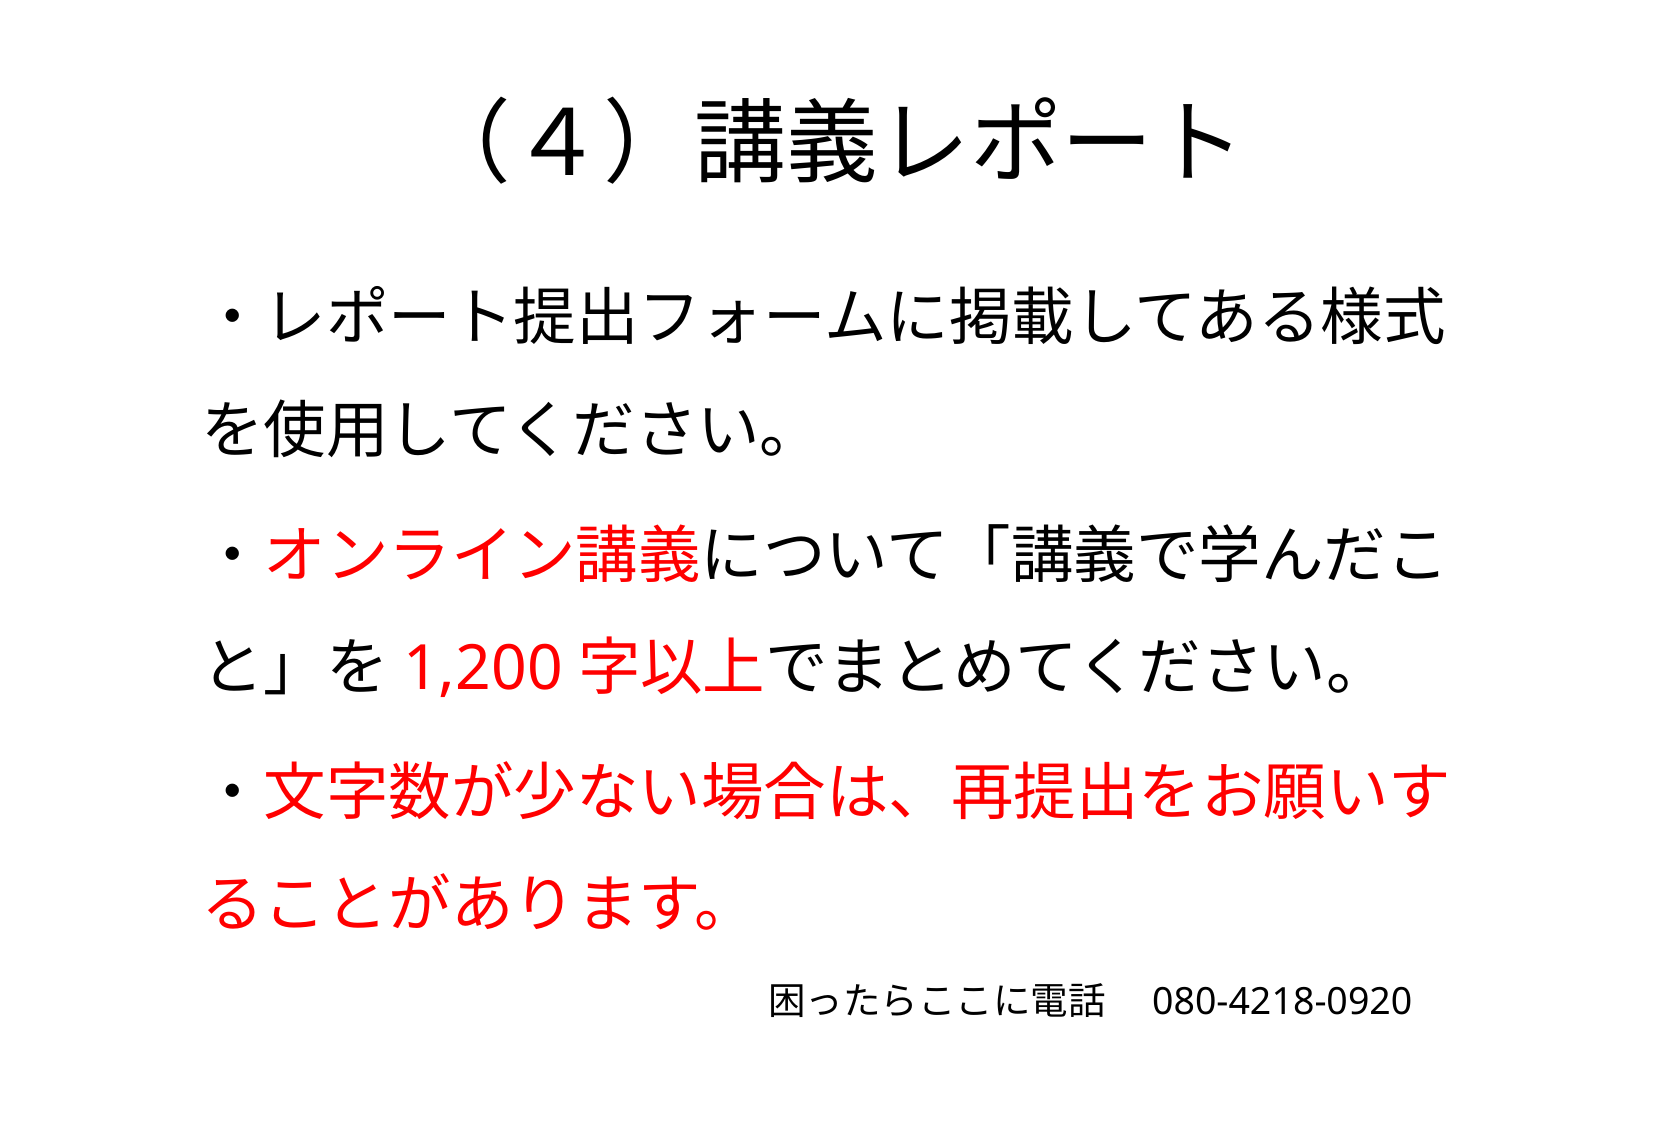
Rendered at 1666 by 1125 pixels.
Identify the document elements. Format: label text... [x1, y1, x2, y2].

footer 困ったらここに電話 080-4218-0920 [696, 969, 1484, 1036]
list ・レポート提出フォームに掲載してある様式を使用してください。 ・オンライン講義について「講義で学んだこと」を1,200字以上でまとめてください。 ・文字数が少ない場合は、再提出をお願いすることがあります。 [185, 233, 1509, 1036]
title （４）講義レポート [83, 44, 1583, 233]
